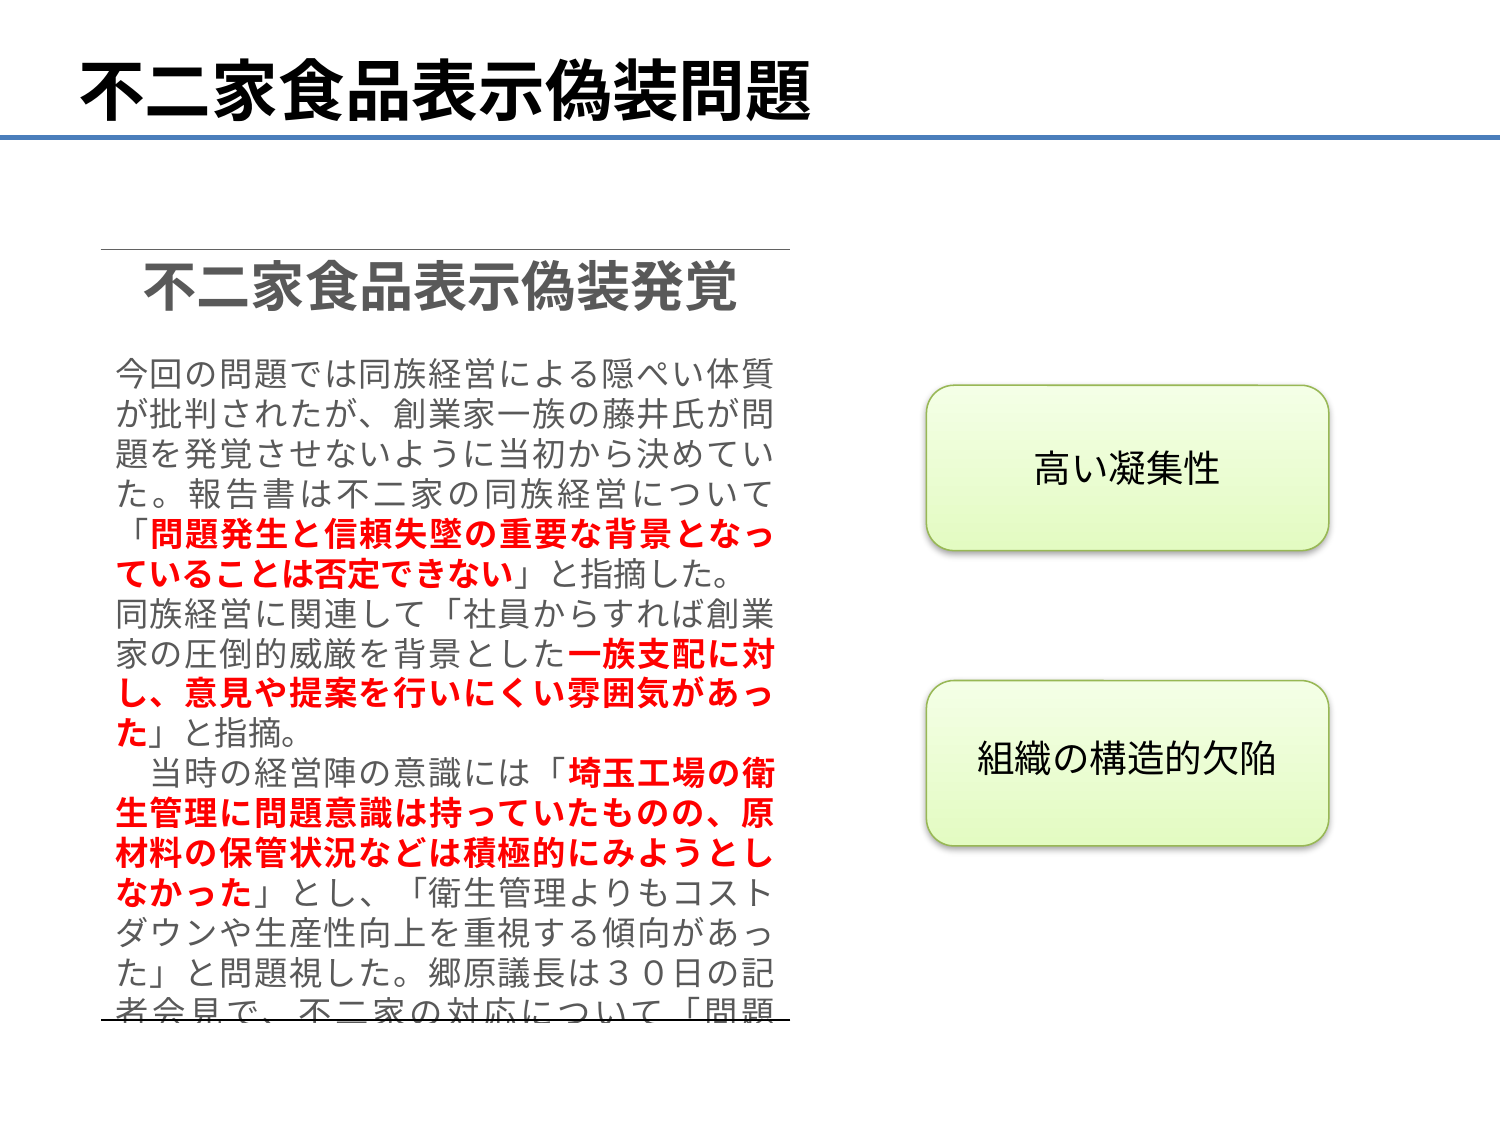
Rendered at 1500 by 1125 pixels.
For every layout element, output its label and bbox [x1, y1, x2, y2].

text_box [926, 385, 1330, 551]
text_box [100, 184, 791, 1125]
text_box [0, 41, 1500, 138]
text_box [926, 680, 1330, 847]
